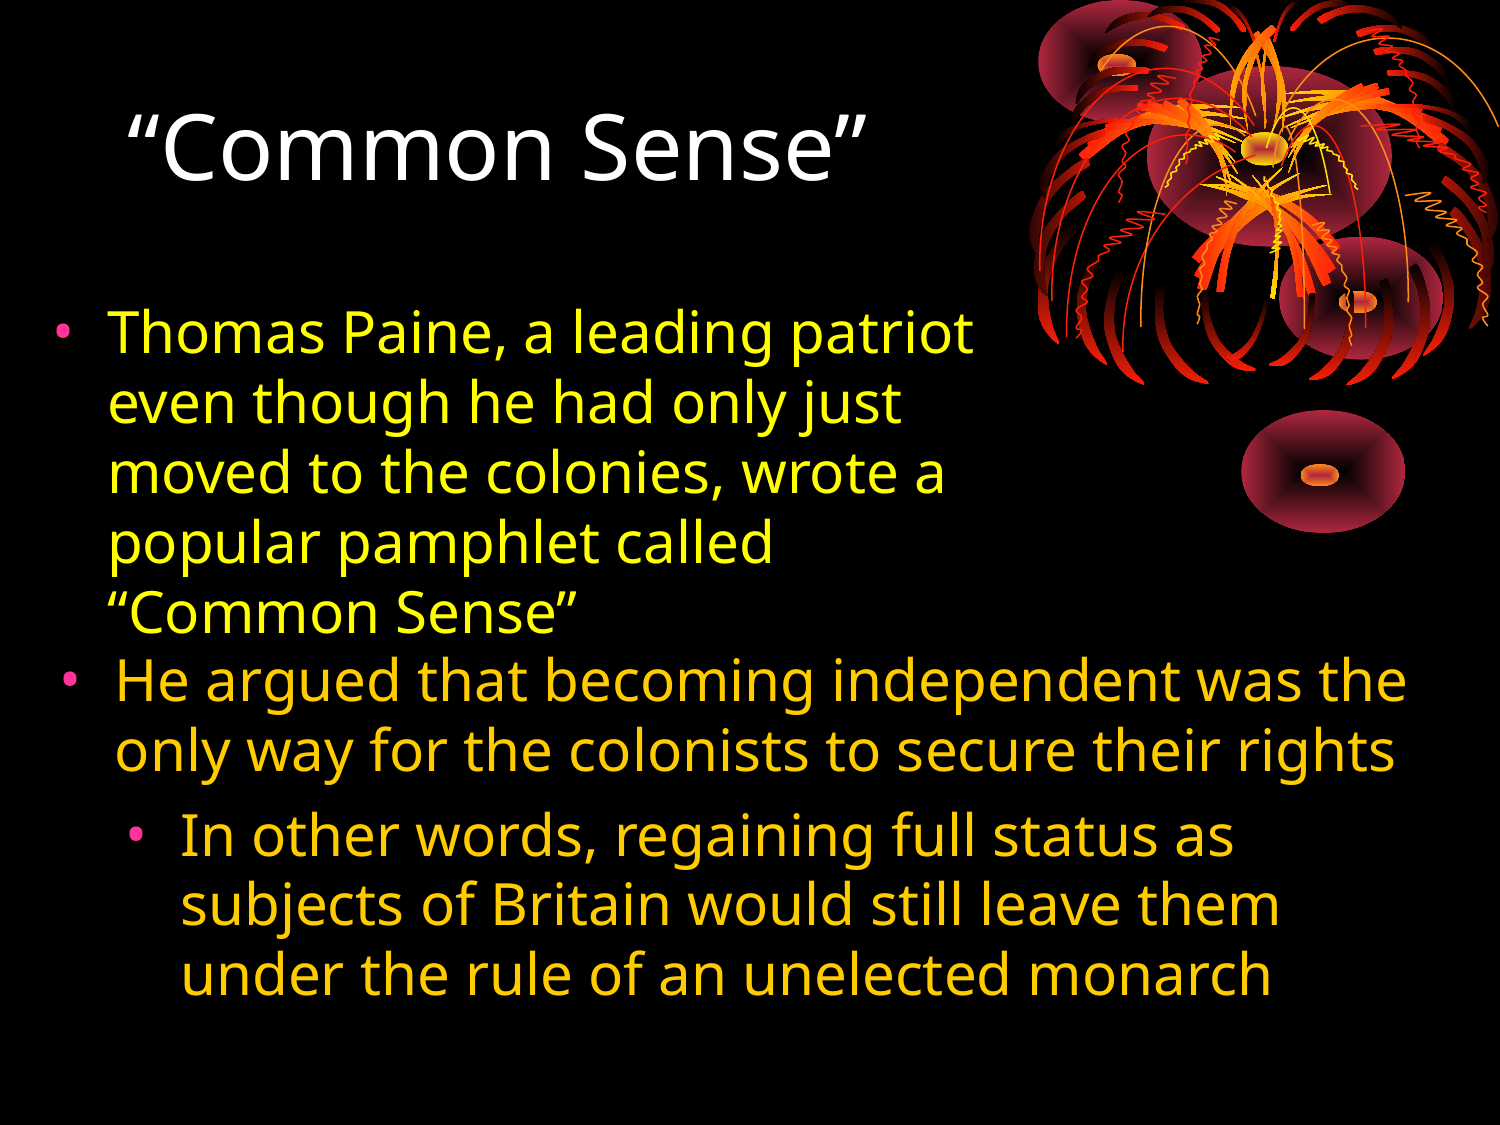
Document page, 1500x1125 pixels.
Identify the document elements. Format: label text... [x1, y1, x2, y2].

title “Common Sense” [112, 49, 1388, 238]
list He argued that becoming independent was the only way for the colonists to secure their rights In other words, regaining full status as subjects of Britain would still leave them under the rule of an unelected monarch [45, 635, 1425, 1063]
text_box Thomas Paine, a leading patriot even though he had only just moved to the colonies, wrote a popular pamphlet called “Common Sense” [37, 287, 1075, 653]
